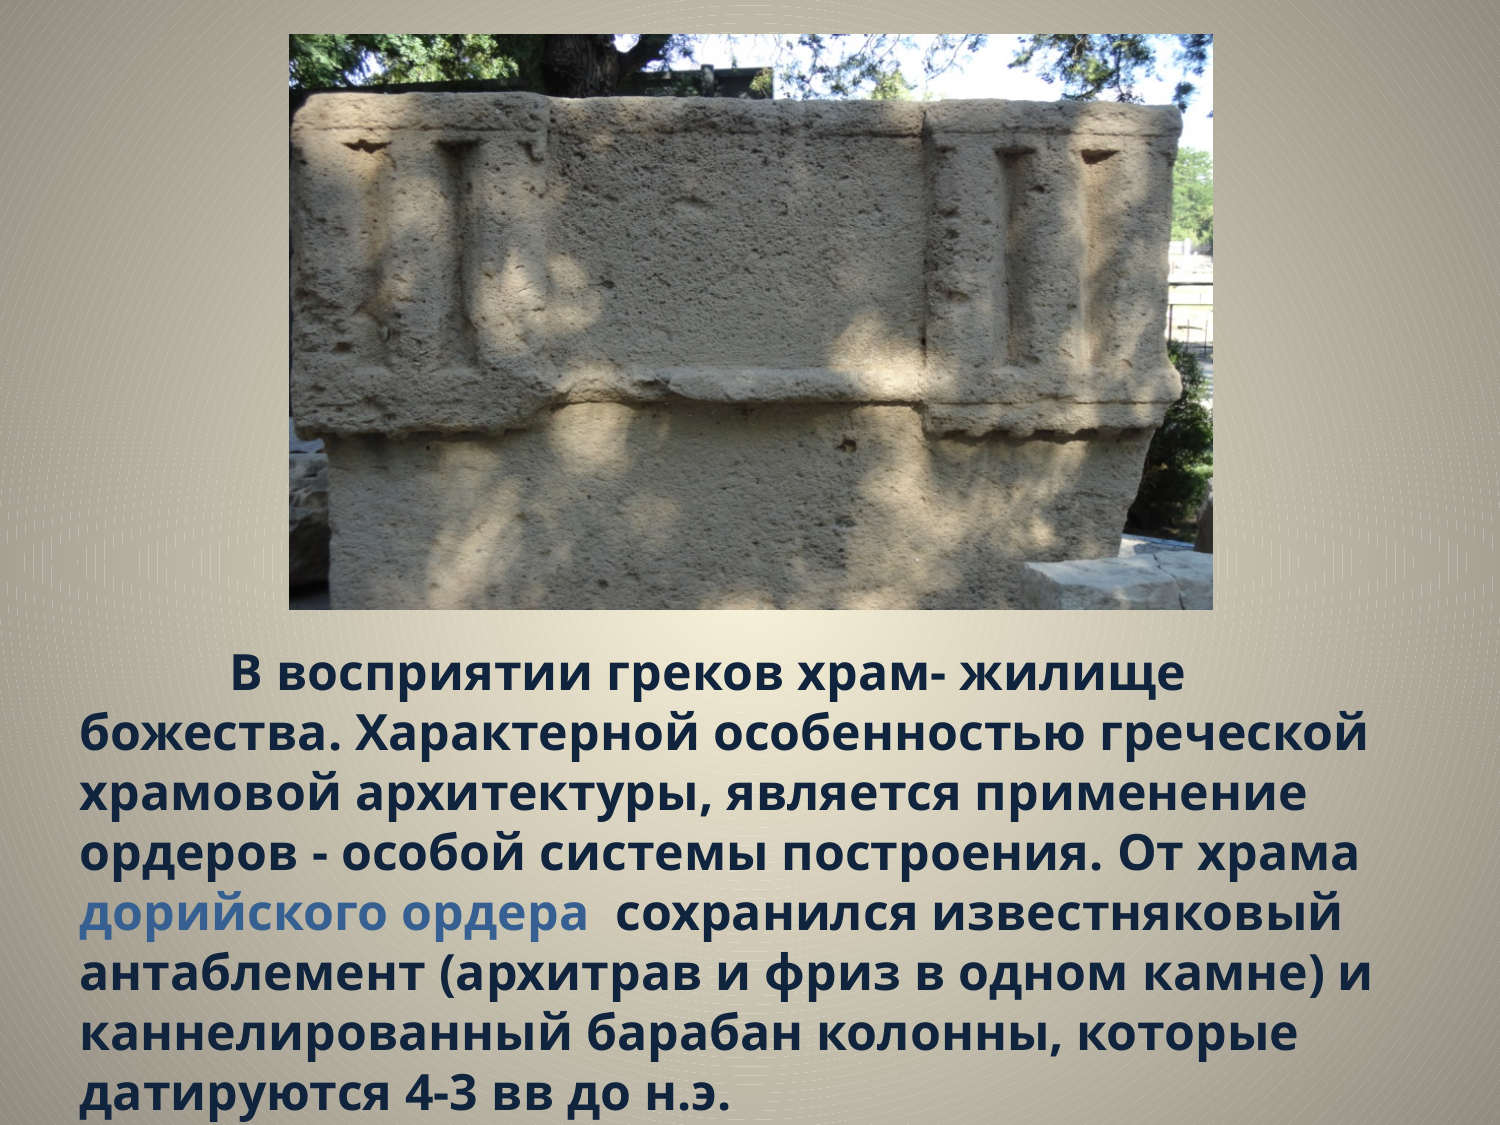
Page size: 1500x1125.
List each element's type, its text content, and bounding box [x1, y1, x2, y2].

picture [288, 34, 1214, 610]
text_box В восприятии греков храм- жилище божества. Характерной особенностью греческой храмовой архитектуры, является применение ордеров - особой системы построения. От храма дорийского ордера сохранился известняковый антаблемент (архитрав и фриз в одном камне) и каннелированный барабан колонны, которые датируются 4-3 вв до н.э. В Горгиппии было воздвигнуто несколько храмов, посвященных различным богам: Афродите Навархиде, Посейдону, Богу высочайшему. [64, 633, 1466, 1125]
